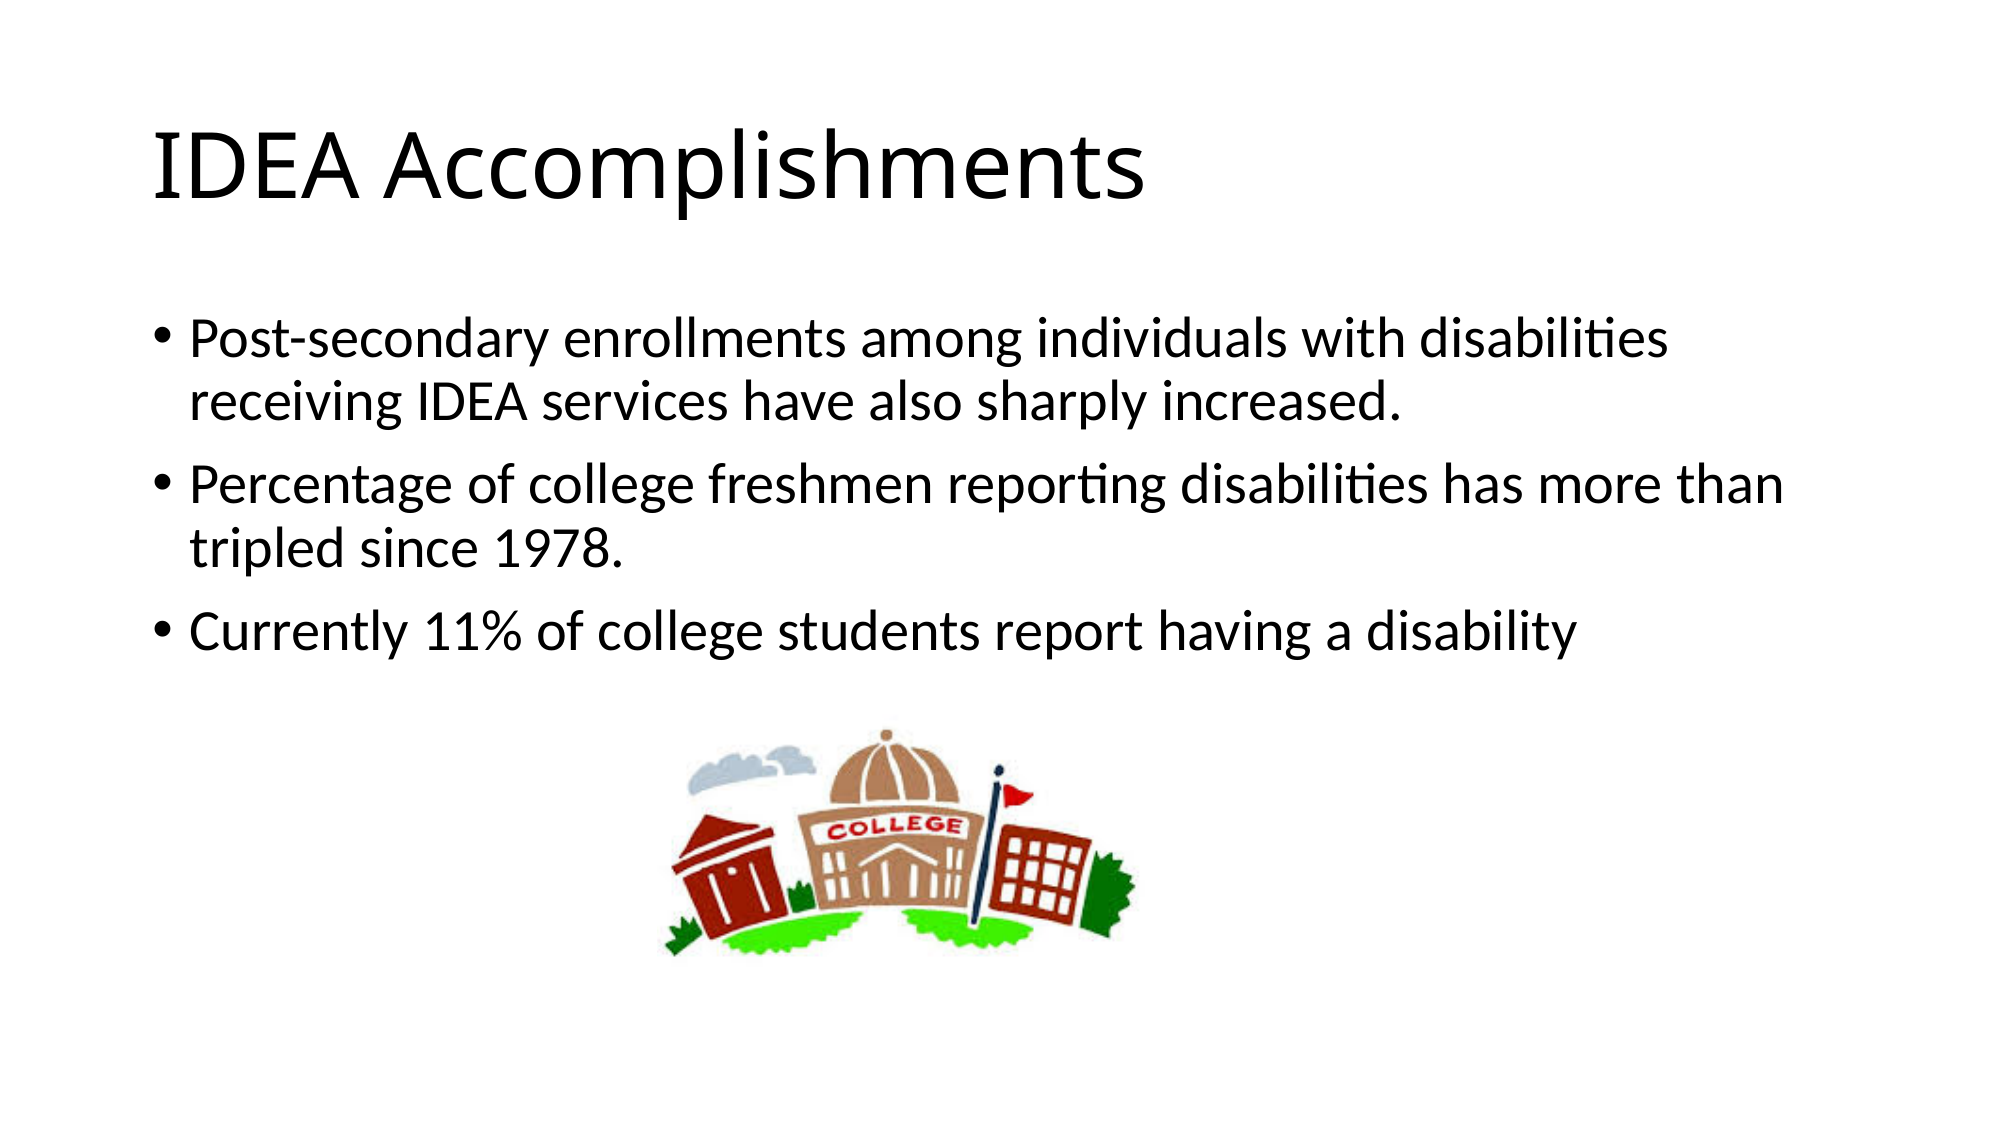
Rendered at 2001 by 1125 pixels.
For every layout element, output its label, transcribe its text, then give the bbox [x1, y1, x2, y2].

list Post-secondary enrollments among individuals with disabilities receiving IDEA services have also sharply increased. Percentage of college freshmen reporting disabilities has more than tripled since 1978. Currently 11% of college students report having a disability [137, 299, 1863, 1014]
title IDEA Accomplishments [137, 59, 1863, 278]
picture [657, 670, 1145, 1036]
